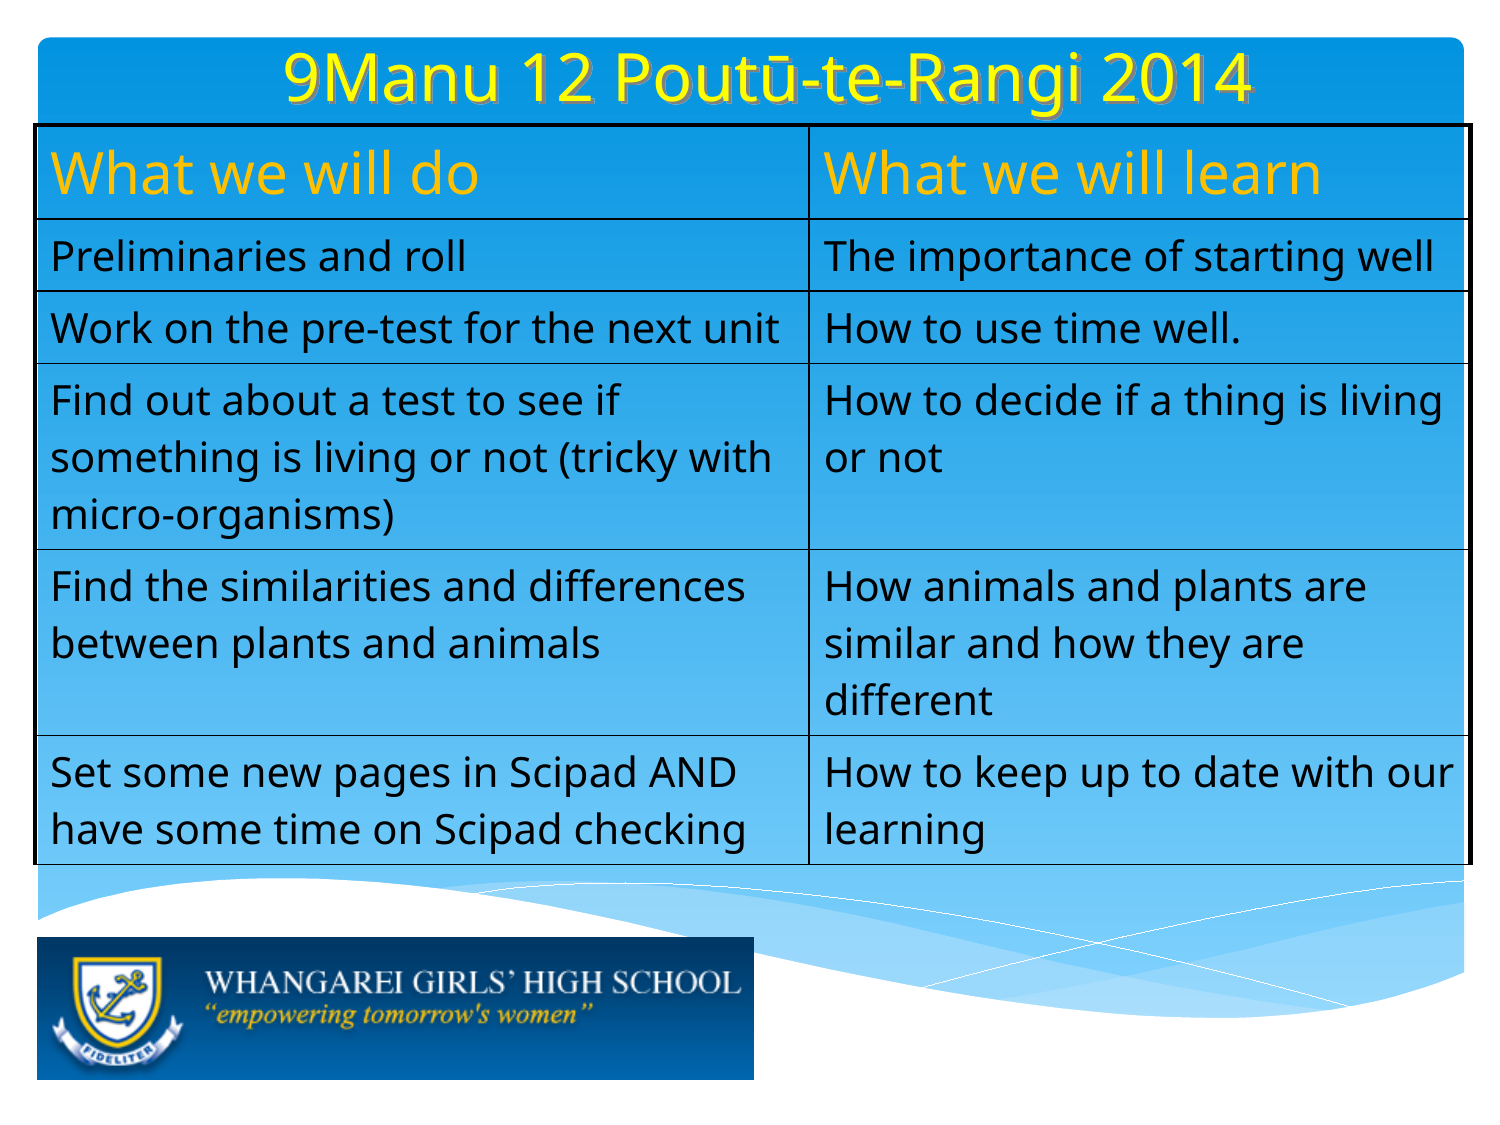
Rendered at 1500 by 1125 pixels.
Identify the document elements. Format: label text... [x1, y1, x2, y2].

table_cell How animals and plants are similar and how they are different [810, 550, 1468, 735]
table_header What we will learn [810, 127, 1468, 218]
table_cell How to keep up to date with our learning [810, 736, 1468, 864]
table_cell Set some new pages in Scipad AND have some time on Scipad checking [37, 736, 808, 864]
picture [37, 937, 754, 1080]
table_cell The importance of starting well [810, 220, 1468, 290]
table_cell Find out about a test to see if something is living or not (tricky with micro-organisms) [37, 364, 808, 549]
text_box 9Manu 12 Poutū-te-Rangi 2014 [162, 24, 1375, 123]
table_cell How to decide if a thing is living or not [810, 364, 1468, 549]
table_cell Preliminaries and roll [37, 220, 808, 290]
table_header What we will do [37, 127, 808, 218]
table_cell Work on the pre-test for the next unit [37, 292, 808, 363]
table_cell How to use time well. [810, 292, 1468, 363]
table_cell Find the similarities and differences between plants and animals [37, 550, 808, 735]
